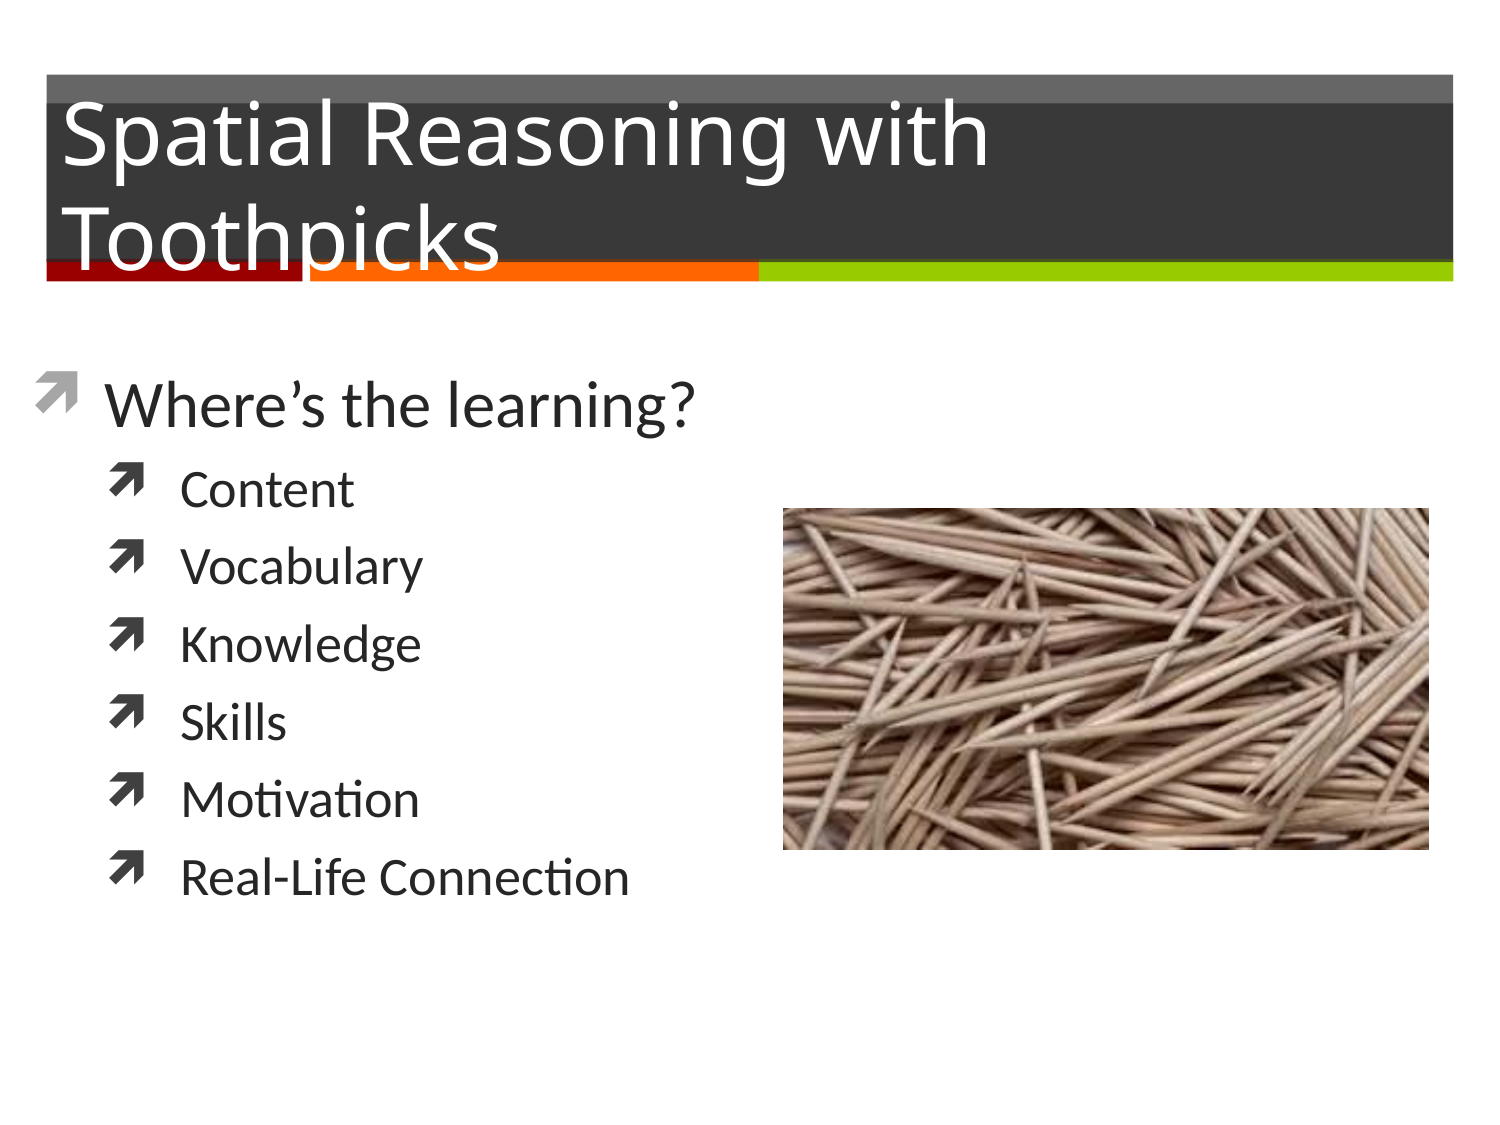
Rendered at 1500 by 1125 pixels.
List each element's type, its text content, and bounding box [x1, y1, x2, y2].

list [783, 352, 1430, 1006]
title Spatial Reasoning with Toothpicks [46, 103, 1454, 263]
list Where’s the learning? Content Vocabulary Knowledge Skills Motivation Real-Life Connection [15, 352, 791, 1057]
